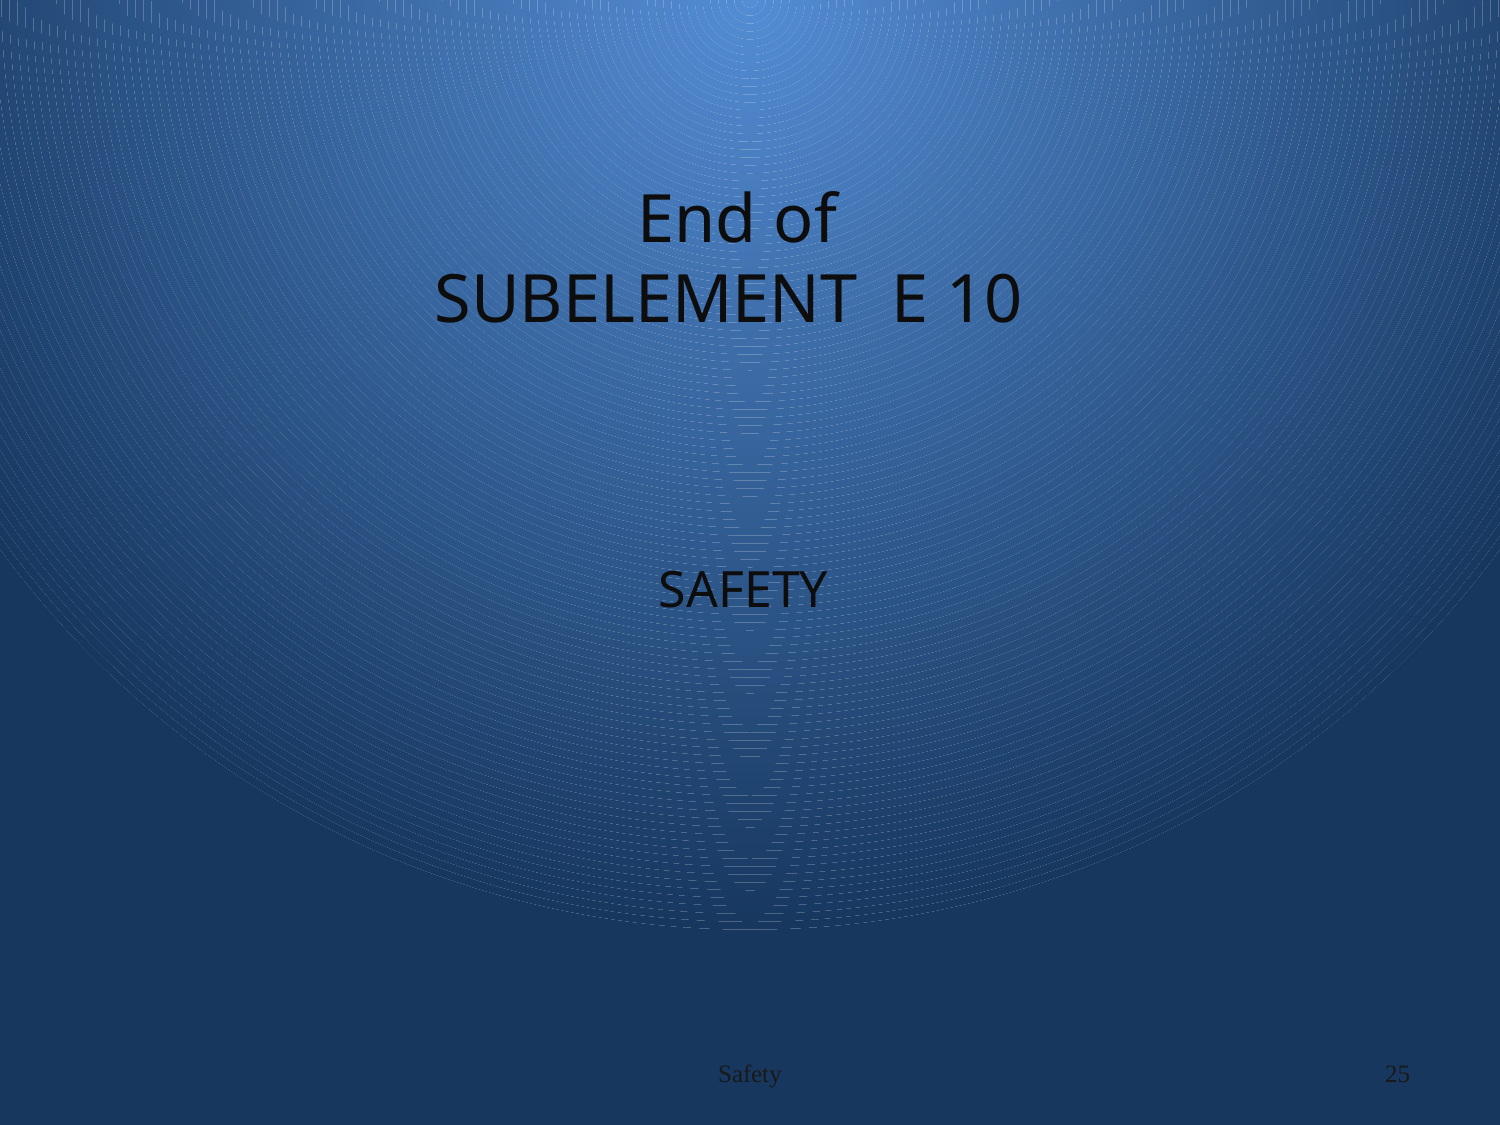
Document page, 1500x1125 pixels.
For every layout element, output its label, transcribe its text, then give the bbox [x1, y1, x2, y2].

footer Safety [512, 1042, 988, 1103]
title End of SUBELEMENT E 10 [99, 0, 1375, 513]
slide_number 25 [1074, 1042, 1425, 1103]
subtitle SAFETY [225, 549, 1275, 1013]
